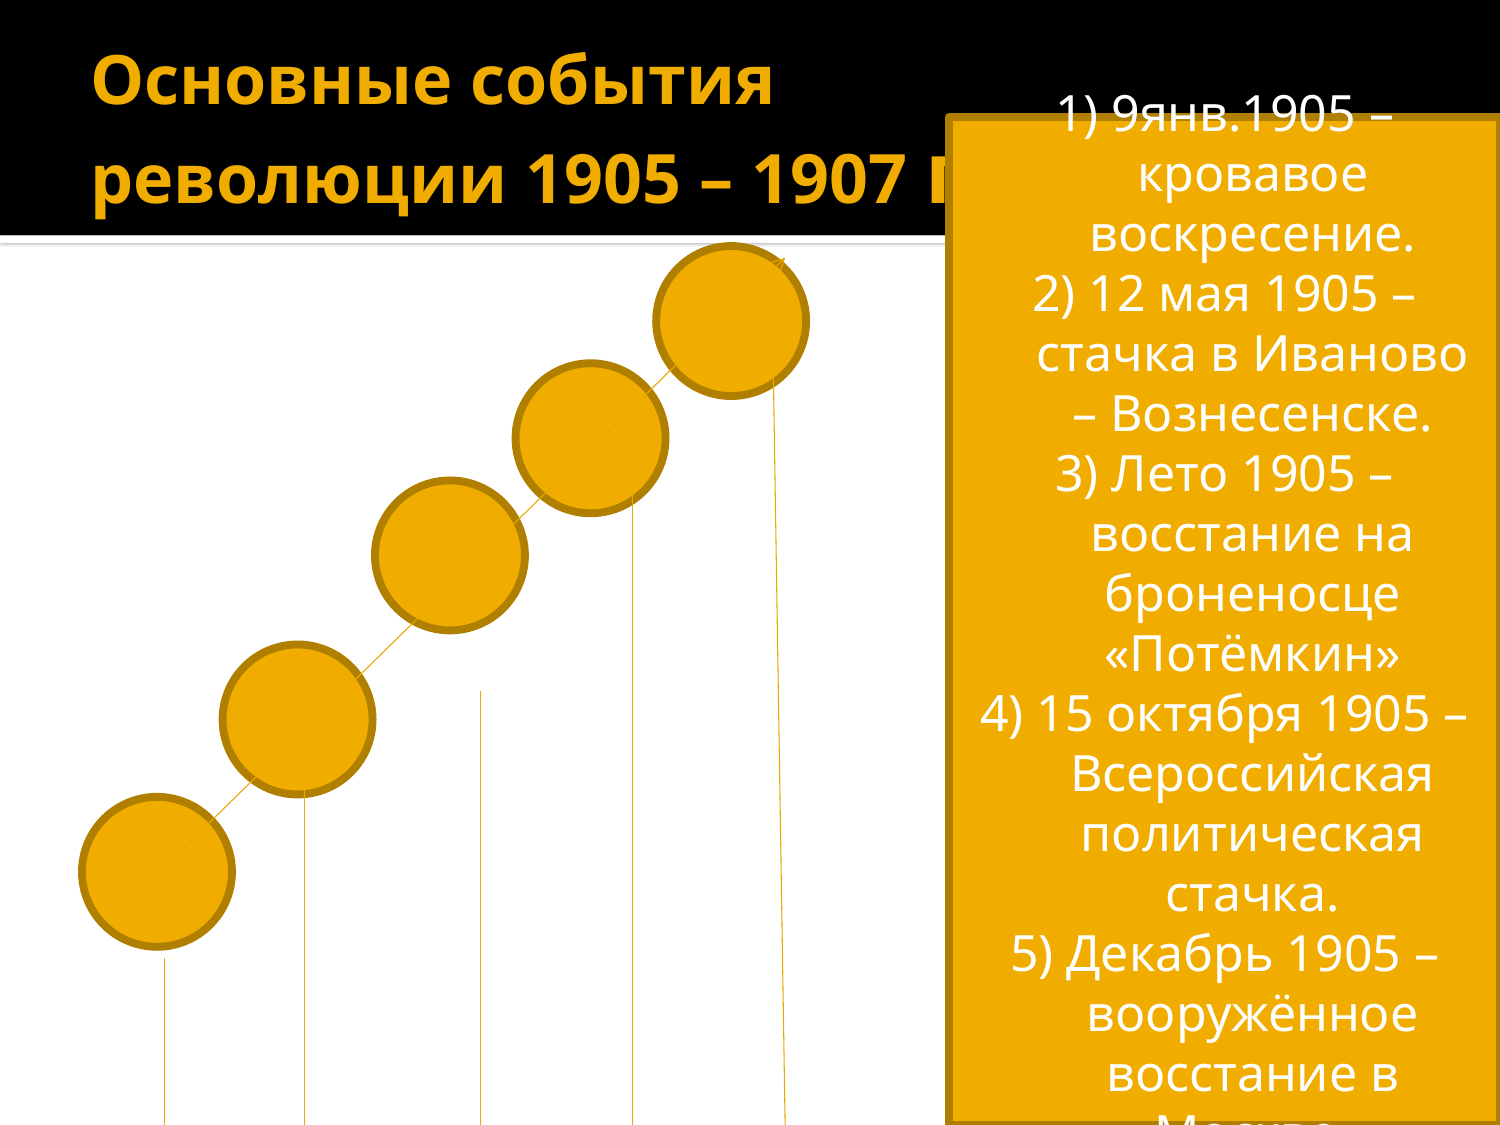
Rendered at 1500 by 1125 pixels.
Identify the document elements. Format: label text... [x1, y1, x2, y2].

text_box 9янв.1905 –кровавое воскресение. 12 мая 1905 – стачка в Иваново – Вознесенске. Лето 1905 – восстание на броненосце «Потёмкин» 15 октября 1905 – Всероссийская политическая стачка. Декабрь 1905 – вооружённое восстание в Москве. [945, 113, 1500, 1125]
text_box [791, 269, 811, 373]
title Основные события революции 1905 – 1907 гг. [75, 25, 1043, 231]
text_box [791, 744, 1155, 756]
text_box [686, 242, 776, 256]
text_box [78, 792, 236, 951]
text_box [164, 257, 786, 868]
